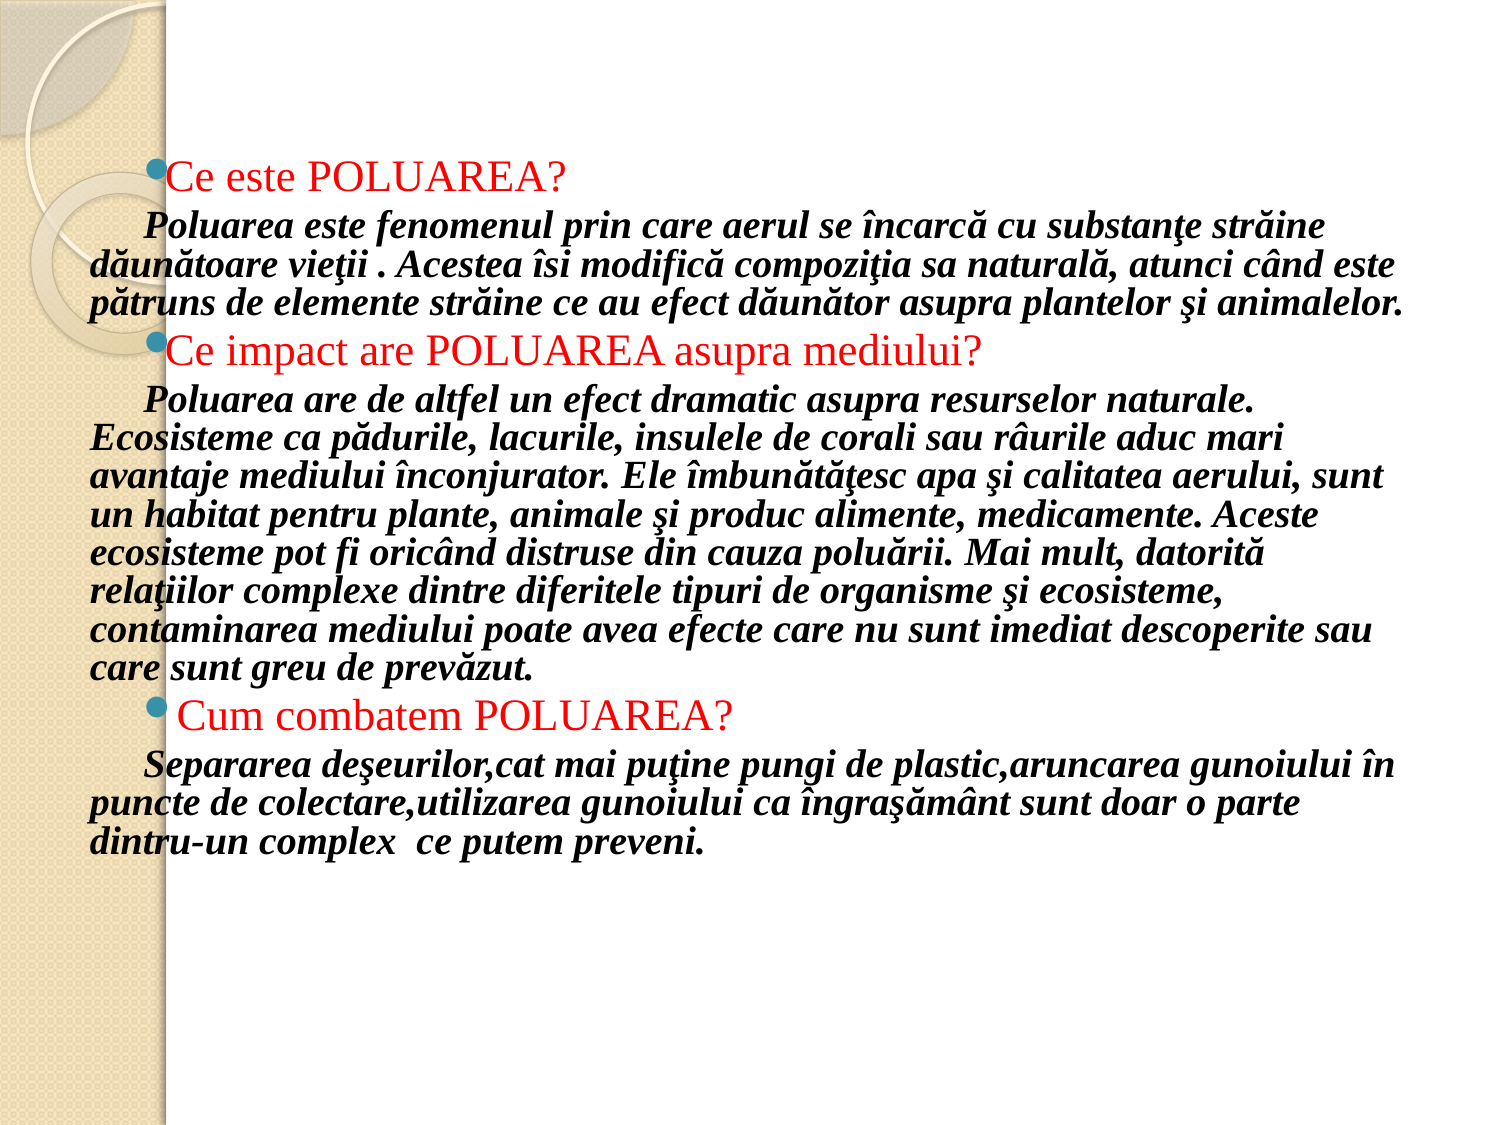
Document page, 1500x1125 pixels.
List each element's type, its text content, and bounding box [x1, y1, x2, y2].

list Ce este POLUAREA? Poluarea este fenomenul prin care aerul se încarcă cu substanţe străine dăunătoare vieţii . Acestea îsi modifică compoziţia sa naturală, atunci când este pătruns de elemente străine ce au efect dăunător asupra plantelor şi animalelor. Ce impact are POLUAREA asupra mediului? Poluarea are de altfel un efect dramatic asupra resurselor naturale. Ecosisteme ca pădurile, lacurile, insulele de corali sau râurile aduc mari avantaje mediului înconjurator. Ele îmbunătăţesc apa şi calitatea aerului, sunt un habitat pentru plante, animale şi produc alimente, medicamente. Aceste ecosisteme pot fi oricând distruse din cauza poluării. Mai mult, datorită relaţiilor complexe dintre diferitele tipuri de organisme şi ecosisteme, contaminarea mediului poate avea efecte care nu sunt imediat descoperite sau care sunt greu de prevăzut. Cum combatem POLUAREA? Separarea deşeurilor,cat mai puţine pungi de plastic,aruncarea gunoiului în puncte de colectare,utilizarea gunoiului ca îngraşământ sunt doar o parte dintru-un complex ce putem preveni. [75, 149, 1425, 893]
